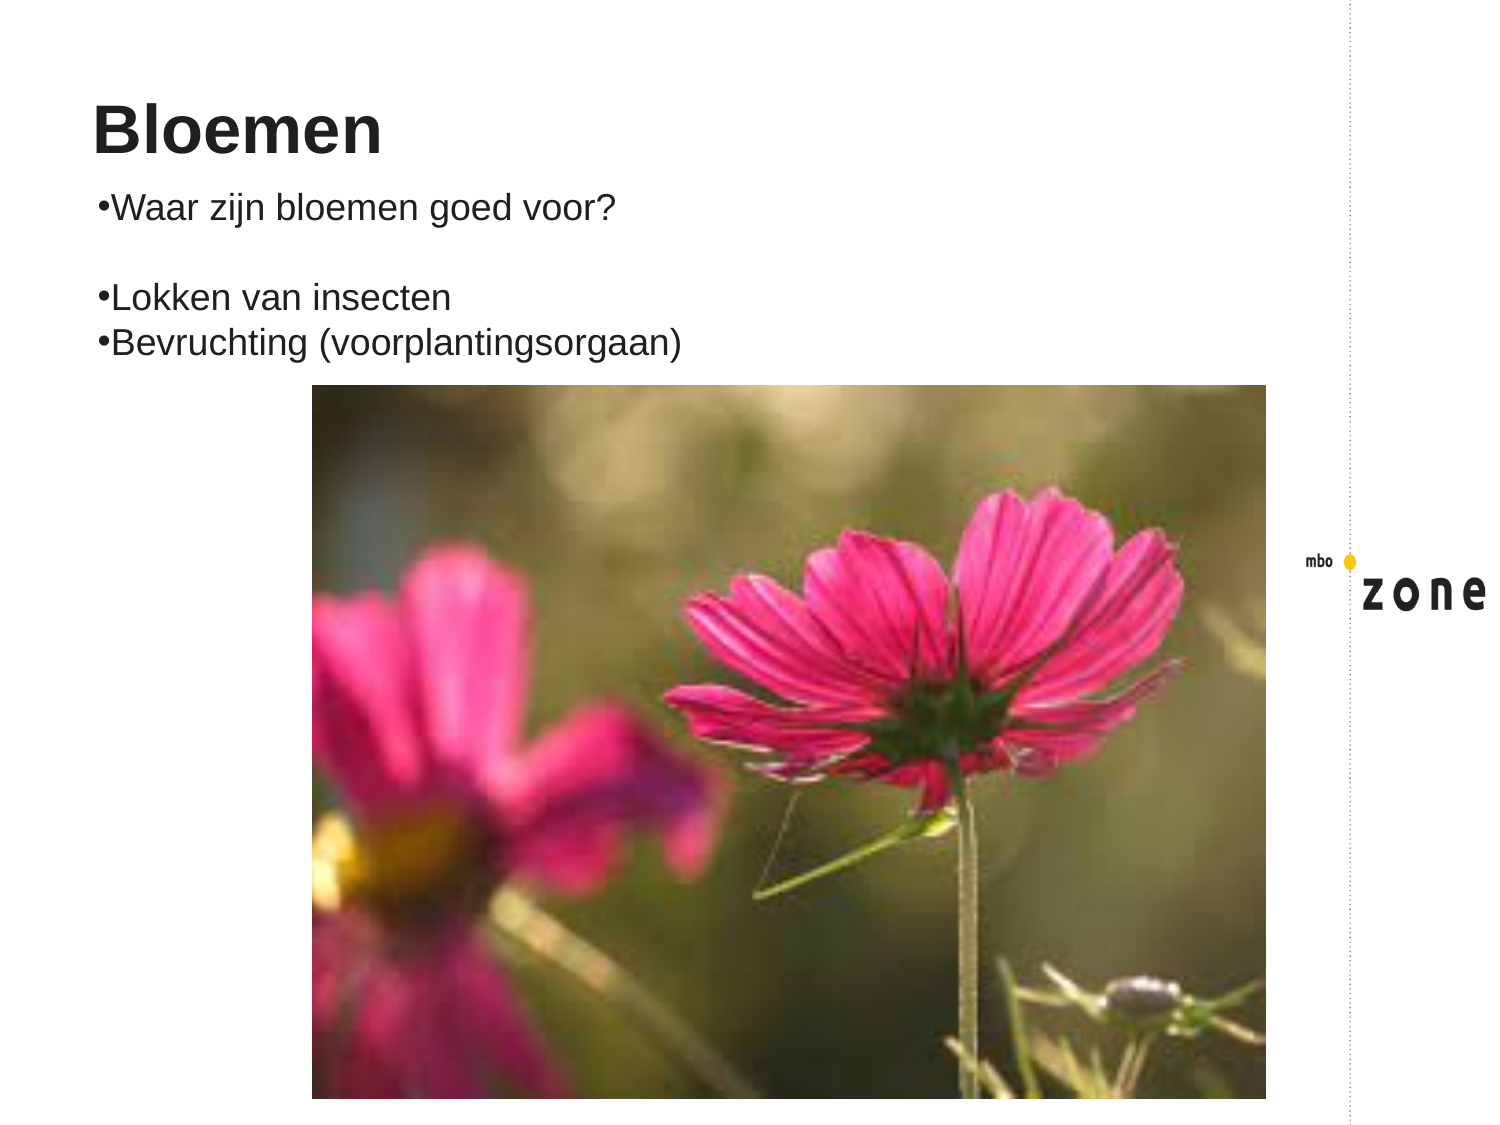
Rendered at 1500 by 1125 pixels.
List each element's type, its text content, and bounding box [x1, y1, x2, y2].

list Waar zijn bloemen goed voor? Lokken van insecten Bevruchting (voorplantingsorgaan) [97, 183, 1050, 897]
picture [312, 0, 1500, 1125]
title Bloemen [93, 94, 1205, 272]
